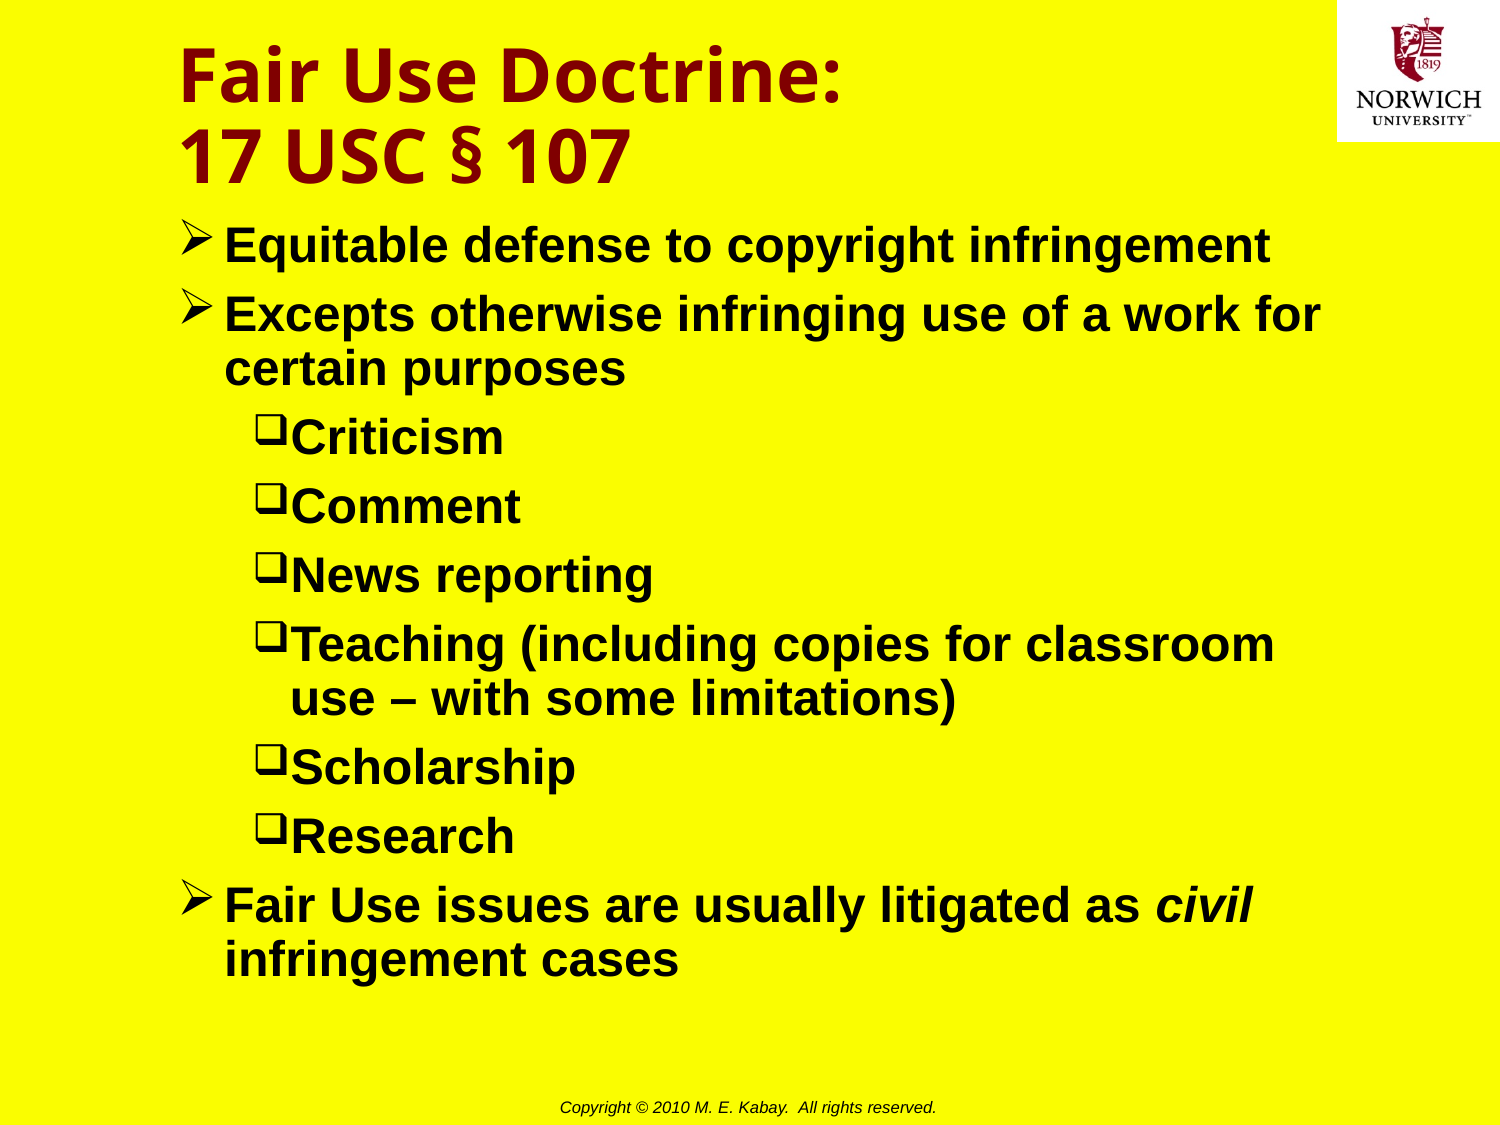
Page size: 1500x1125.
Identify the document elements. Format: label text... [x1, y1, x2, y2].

title Fair Use Doctrine: 17 USC § 107 [161, 24, 1339, 211]
picture [1337, 0, 1500, 142]
list Equitable defense to copyright infringement Excepts otherwise infringing use of a work for certain purposes Criticism Comment News reporting Teaching (including copies for classroom use – with some limitations) Scholarship Research Fair Use issues are usually litigated as civil infringement cases [161, 211, 1339, 1038]
